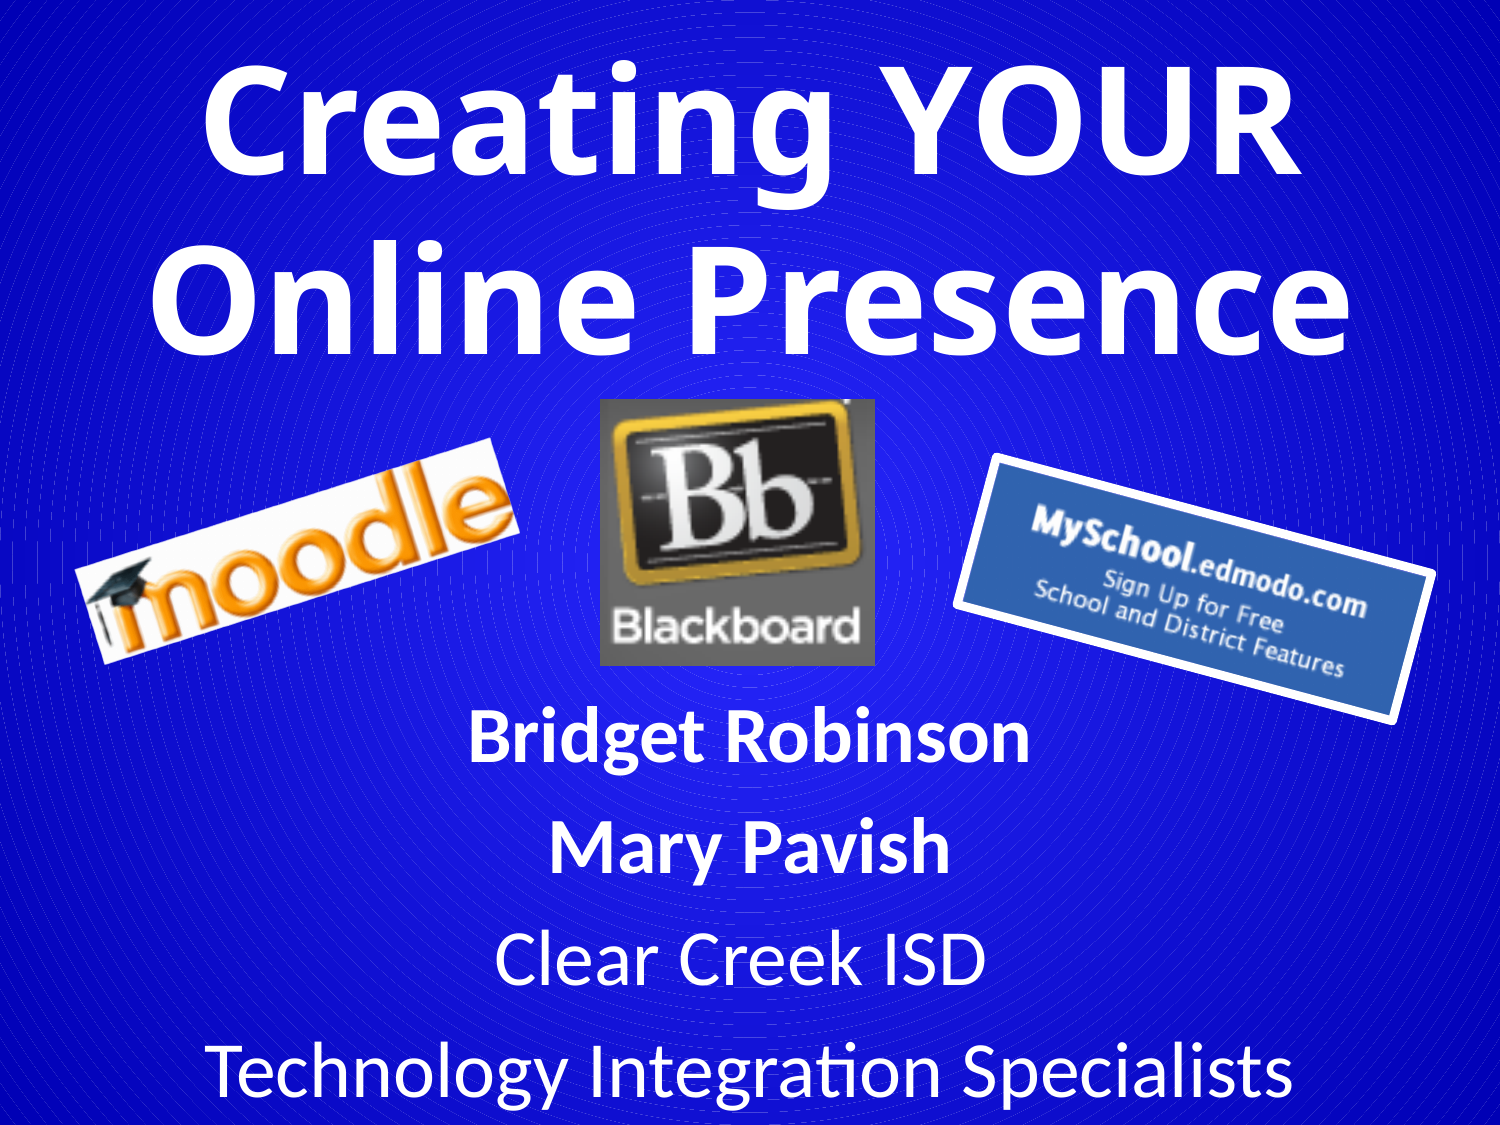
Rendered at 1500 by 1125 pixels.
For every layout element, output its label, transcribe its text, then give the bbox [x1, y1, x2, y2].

title Creating YOUR Online Presence [112, 46, 1388, 363]
picture [76, 439, 519, 664]
picture [964, 464, 1425, 715]
subtitle Bridget Robinson Mary Pavish Clear Creek ISD Technology Integration Specialists [0, 674, 1500, 1125]
picture [599, 399, 876, 667]
